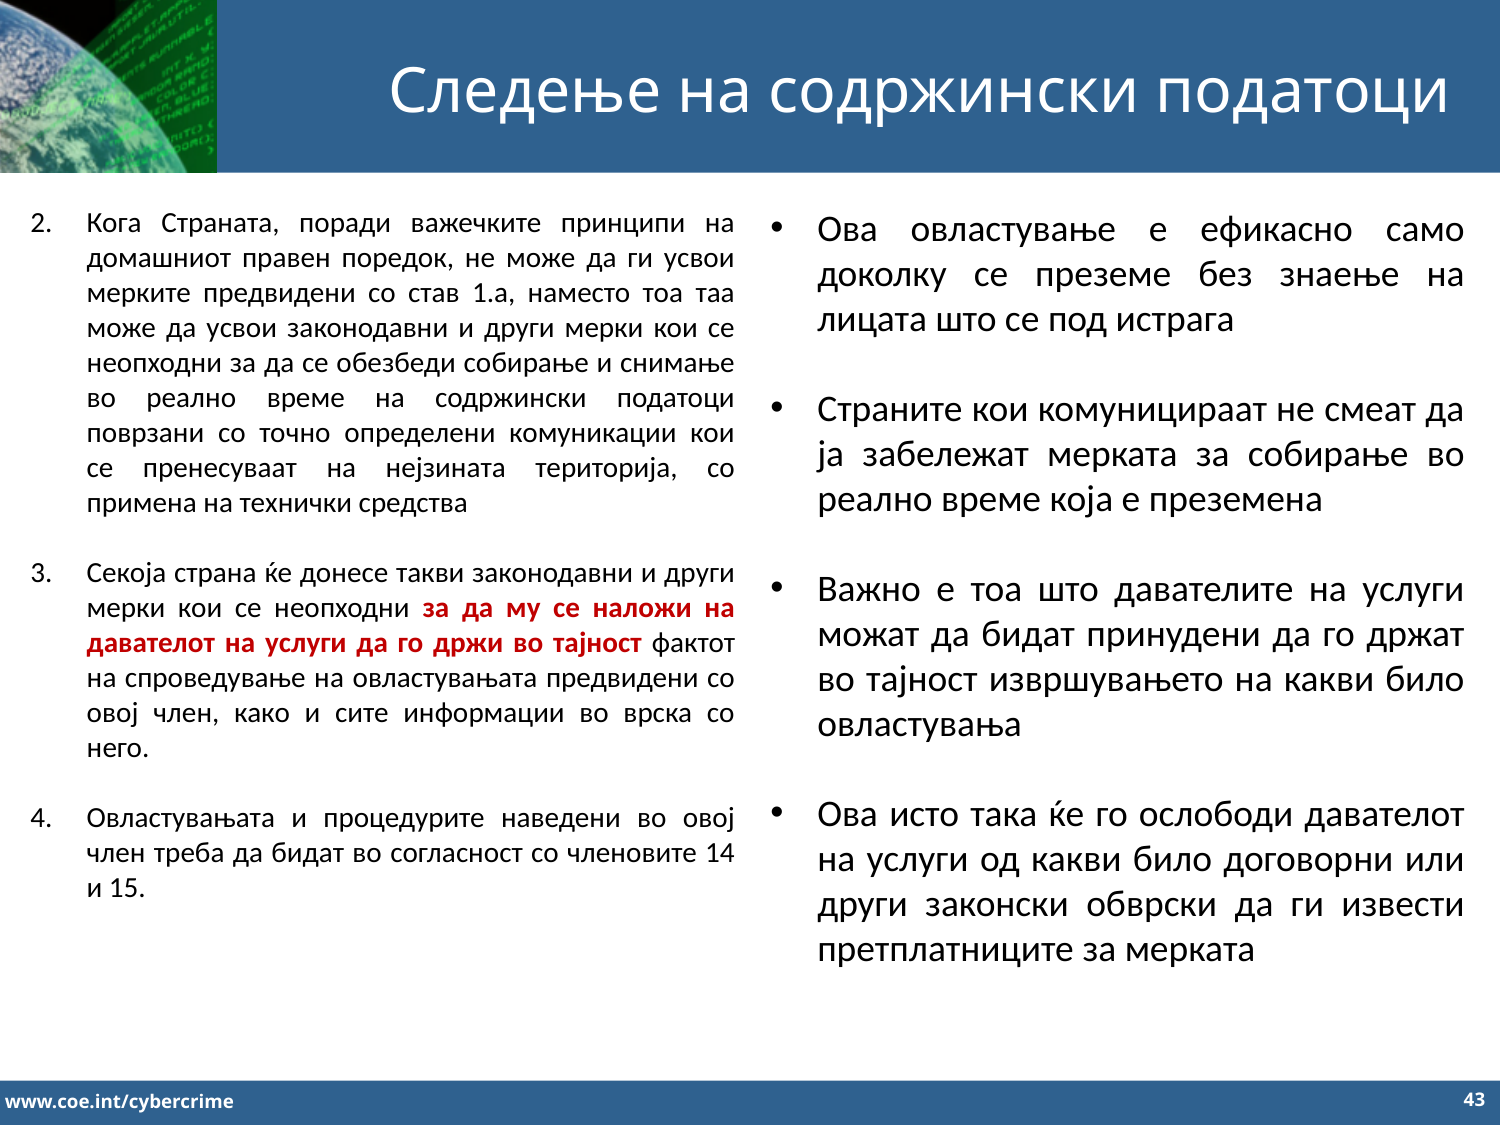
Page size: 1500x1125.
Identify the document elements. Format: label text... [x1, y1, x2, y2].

text_box Кога Страната, поради важечките принципи на домашниот правен поредок, не може да ги усвои мерките предвидени со став 1.а, наместо тоа таа може да усвои законодавни и други мерки кои се неопходни за да се обезбеди собирање и снимање во реално време на содржински податоци поврзани со точно определени комуникации кои се пренесуваат на нејзината територија, со примена на технички средства Секоја страна ќе донесе такви законодавни и други мерки кои се неопходни за да му се наложи на давателот на услуги да го држи во тајност фактот на спроведување на овластувањата предвидени со овој член, како и сите информации во врска со него. Овластувањата и процедурите наведени во овој член треба да бидат во согласност со членовите 14 и 15. [15, 196, 750, 911]
text_box Ова овластување е ефикасно само доколку се преземе без знаење на лицата што се под истрага Страните кои комуницираат не смеат да ја забележат мерката за собирање во реално време која е преземена Важно е тоа што давателите на услуги можат да бидат принудени да го држат во тајност извршувањето на какви било овластувања Ова исто така ќе го ослободи давателот на услуги од какви било договорни или други законски обврски да ги извести претплатниците за мерката [755, 196, 1480, 976]
text_box Следење на содржински податоци [230, 42, 1483, 133]
picture [0, 0, 217, 173]
